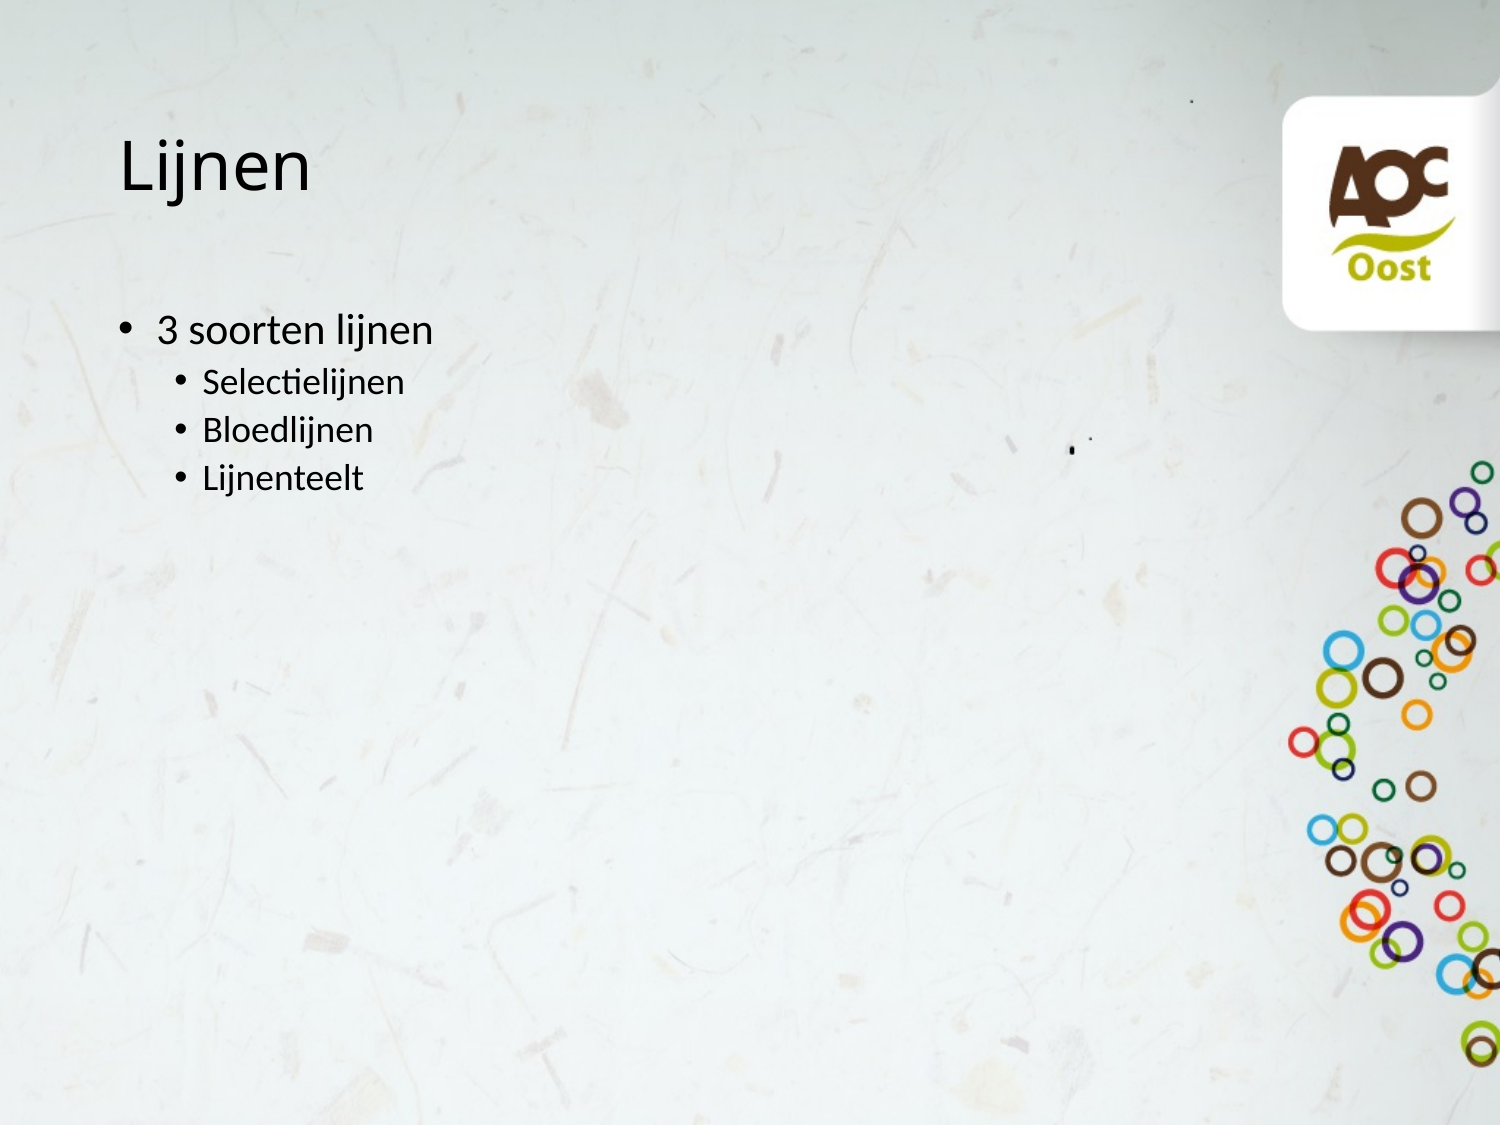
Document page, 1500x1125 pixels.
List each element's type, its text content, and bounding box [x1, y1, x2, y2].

picture [0, 0, 1500, 1125]
title Lijnen [103, 59, 1397, 278]
list 3 soorten lijnen Selectielijnen Bloedlijnen Lijnenteelt [103, 299, 1397, 1014]
